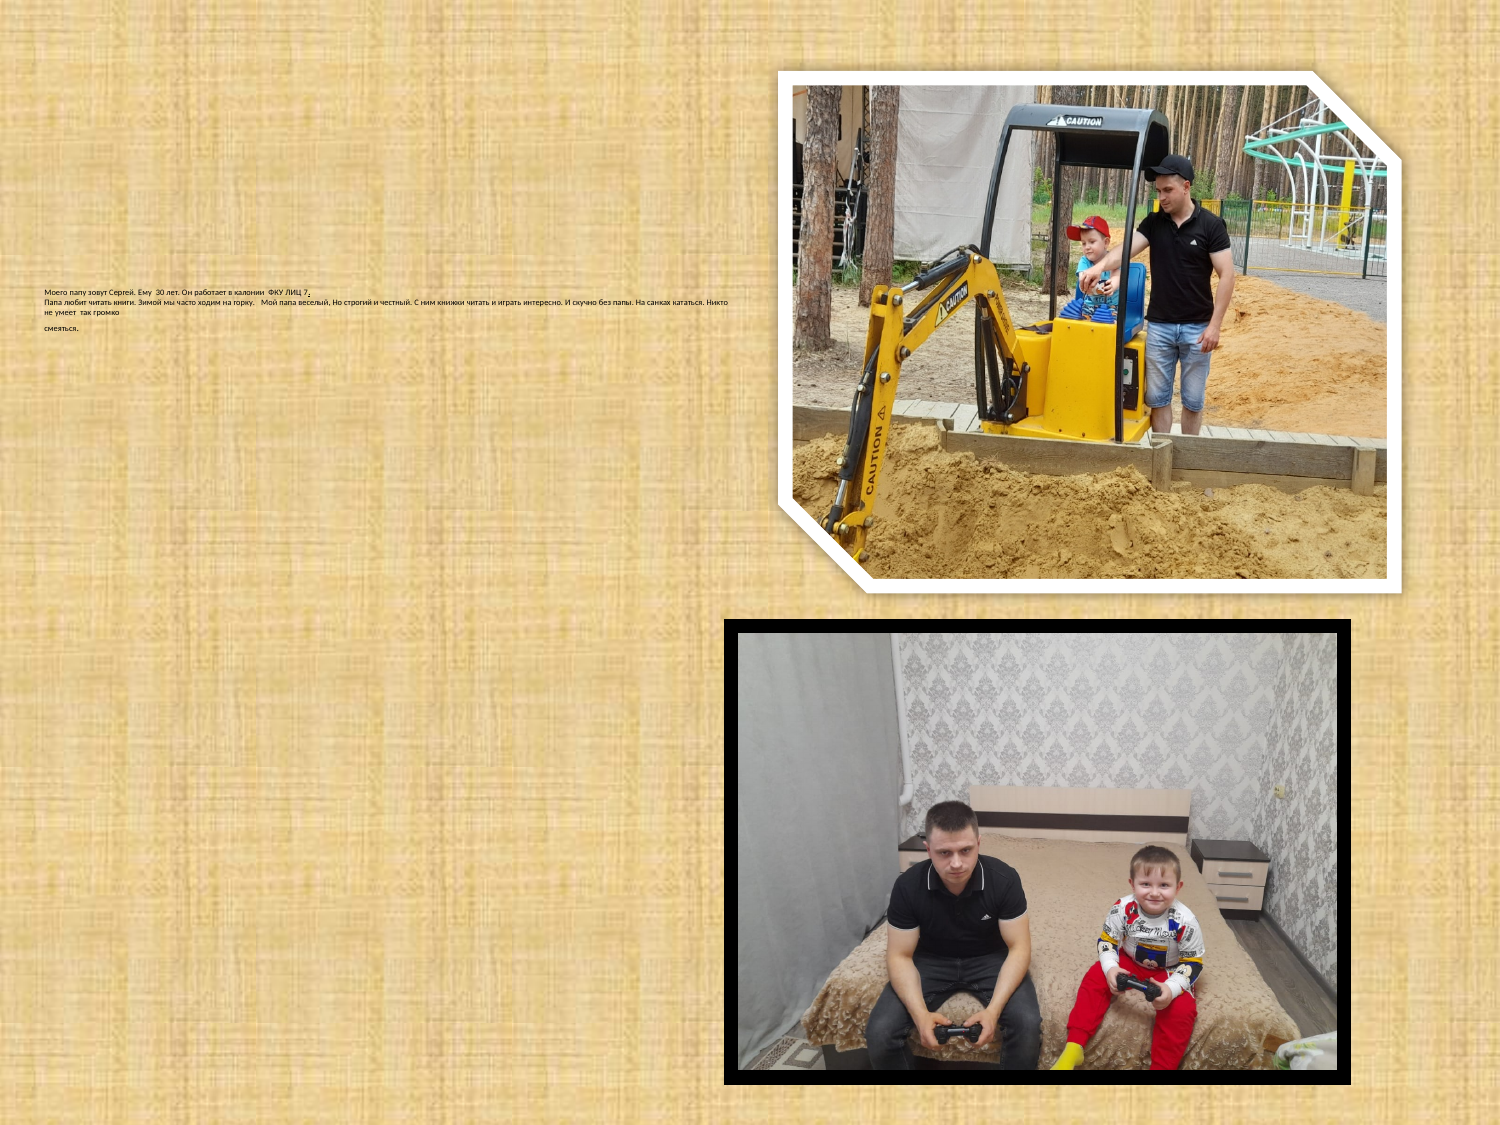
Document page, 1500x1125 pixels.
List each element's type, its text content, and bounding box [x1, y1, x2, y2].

picture [0, 0, 1500, 1125]
title Моего папу зовут Сергей. Ему 30 лет. Он работает в калонии ФКУ ЛИЦ 7. Папа любит читать книги. Зимой мы часто ходим на горку. Мой папа веселый, Но строгий и честный. С ним книжки читать и играть интересно. И скучно без папы. На санках кататься. Никто не умеет так громко смеяться. [29, 249, 750, 343]
